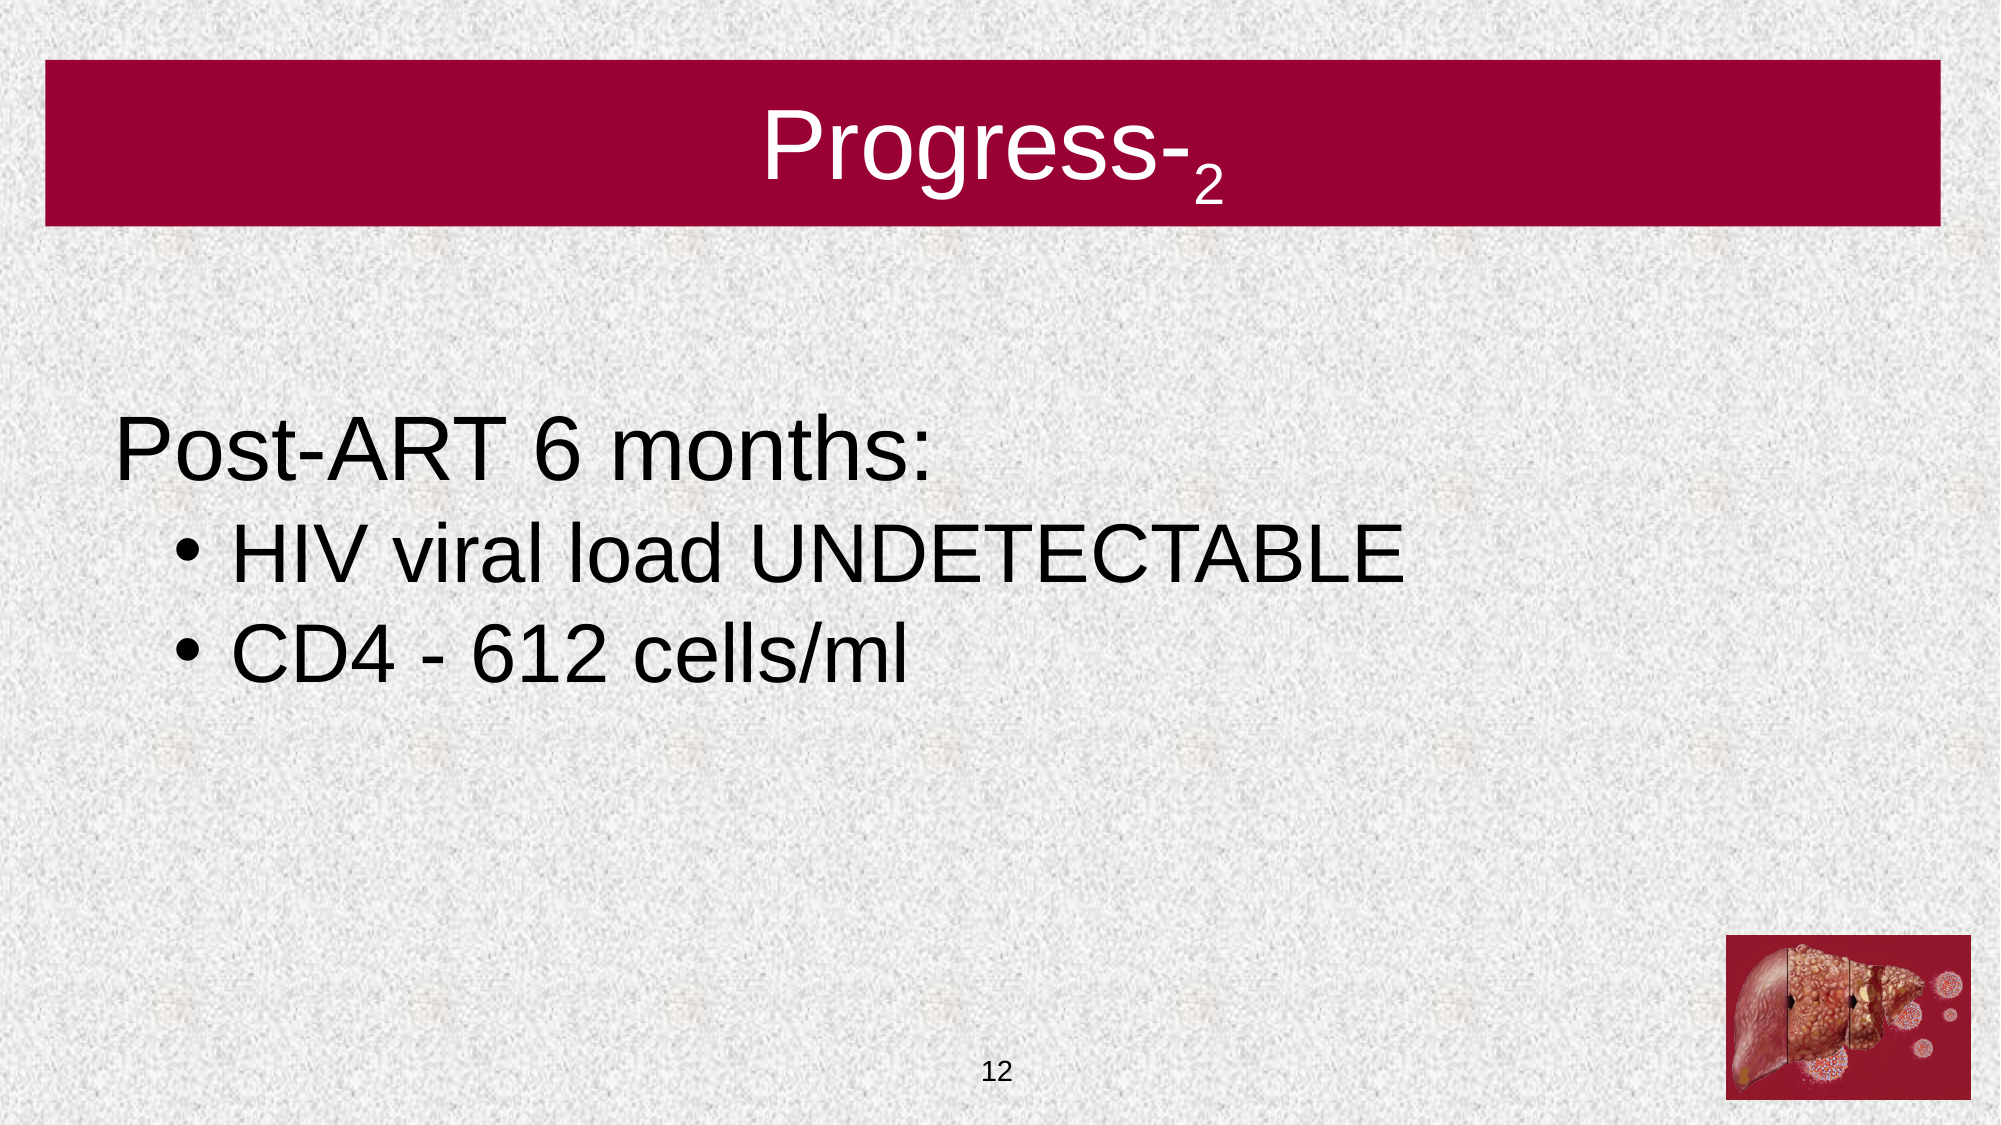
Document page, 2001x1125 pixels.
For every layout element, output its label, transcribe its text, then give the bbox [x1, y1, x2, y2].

slide_number 12 [772, 1039, 1222, 1100]
title Progress-2 [45, 59, 1941, 227]
picture [0, 0, 2001, 1125]
list Post-ART 6 months: HIV viral load UNDETECTABLE CD4 - 612 cells/ml [98, 381, 1890, 780]
